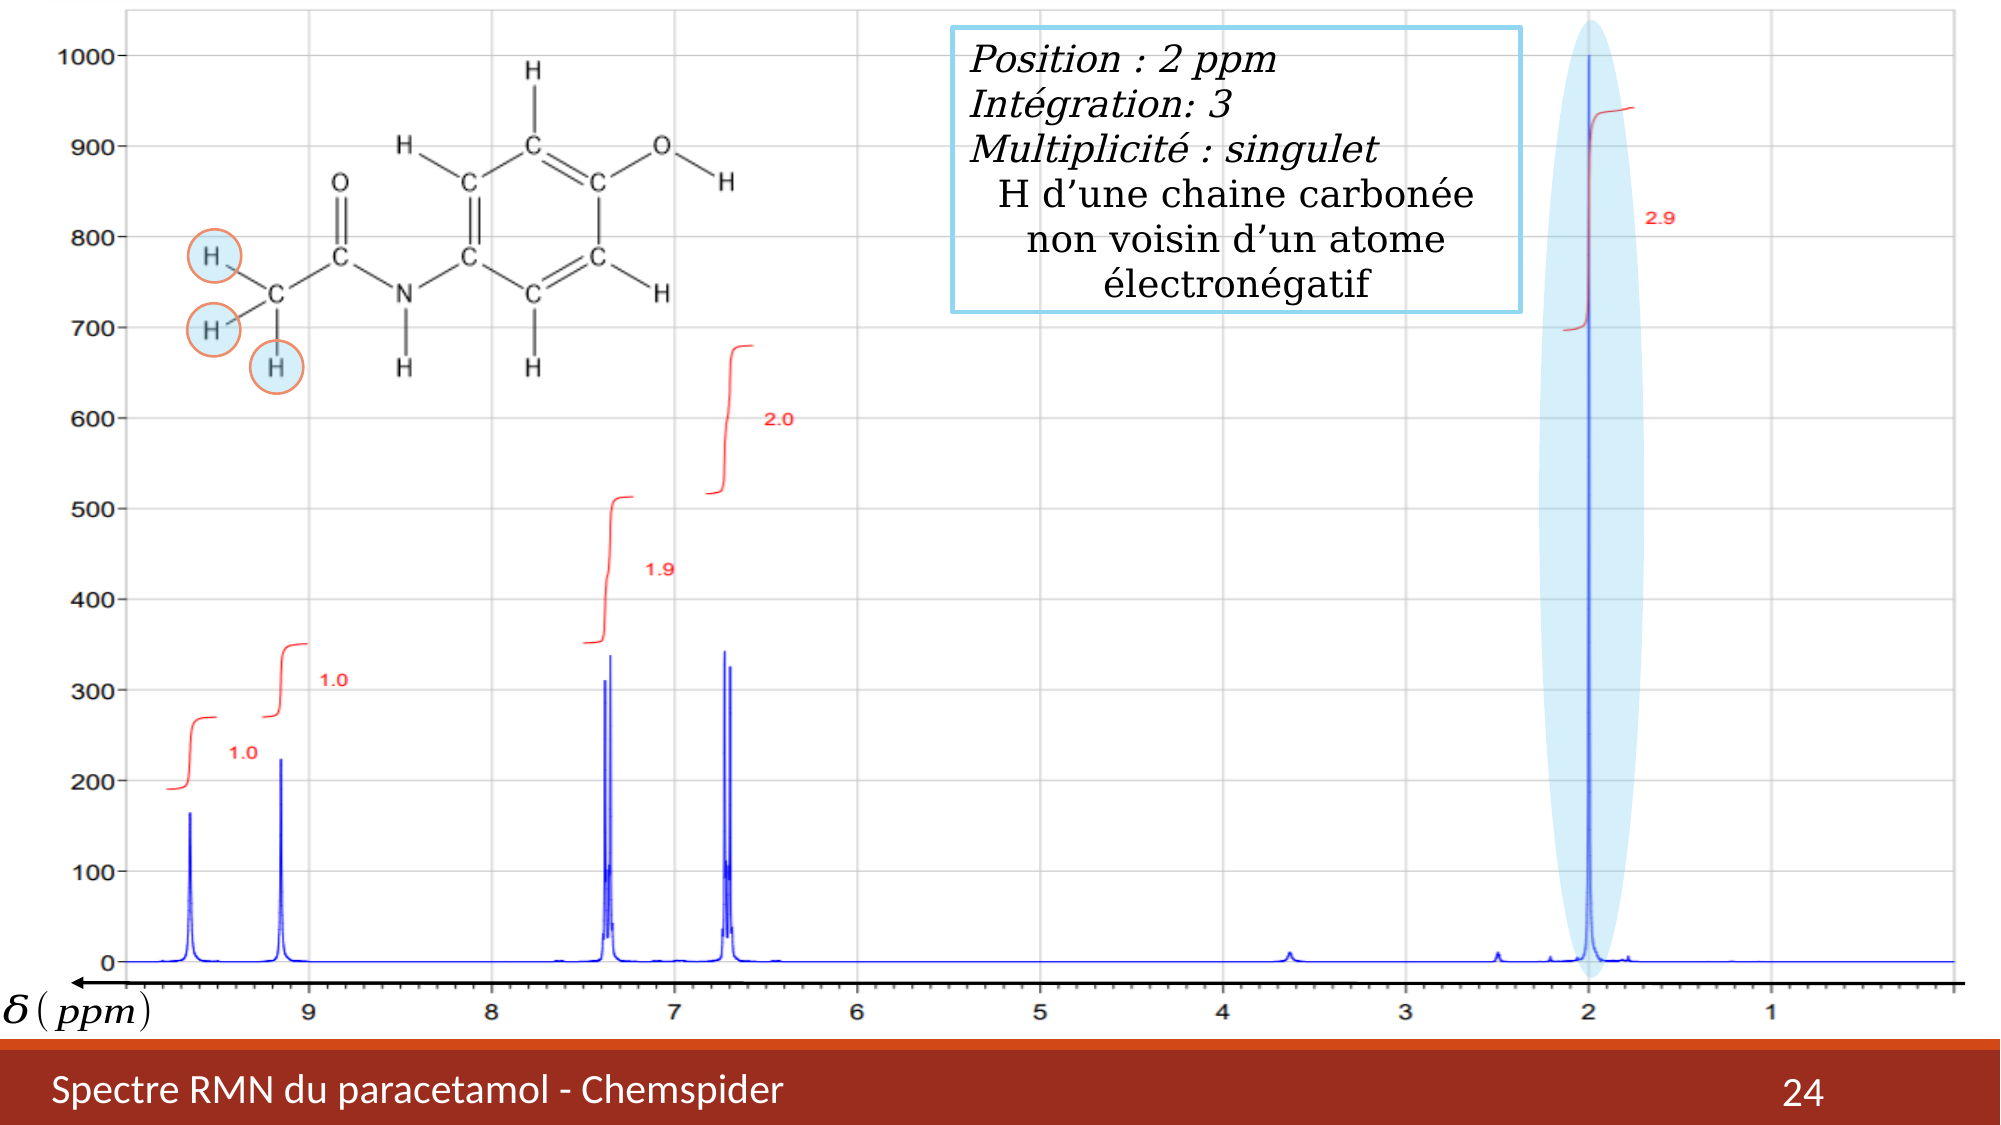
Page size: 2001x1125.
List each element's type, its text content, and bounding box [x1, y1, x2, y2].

text_box Spectre RMN du paracetamol - Chemspider [36, 1053, 800, 1119]
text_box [186, 58, 744, 400]
slide_number 24 [1624, 1059, 1840, 1120]
picture [45, 0, 1966, 1035]
